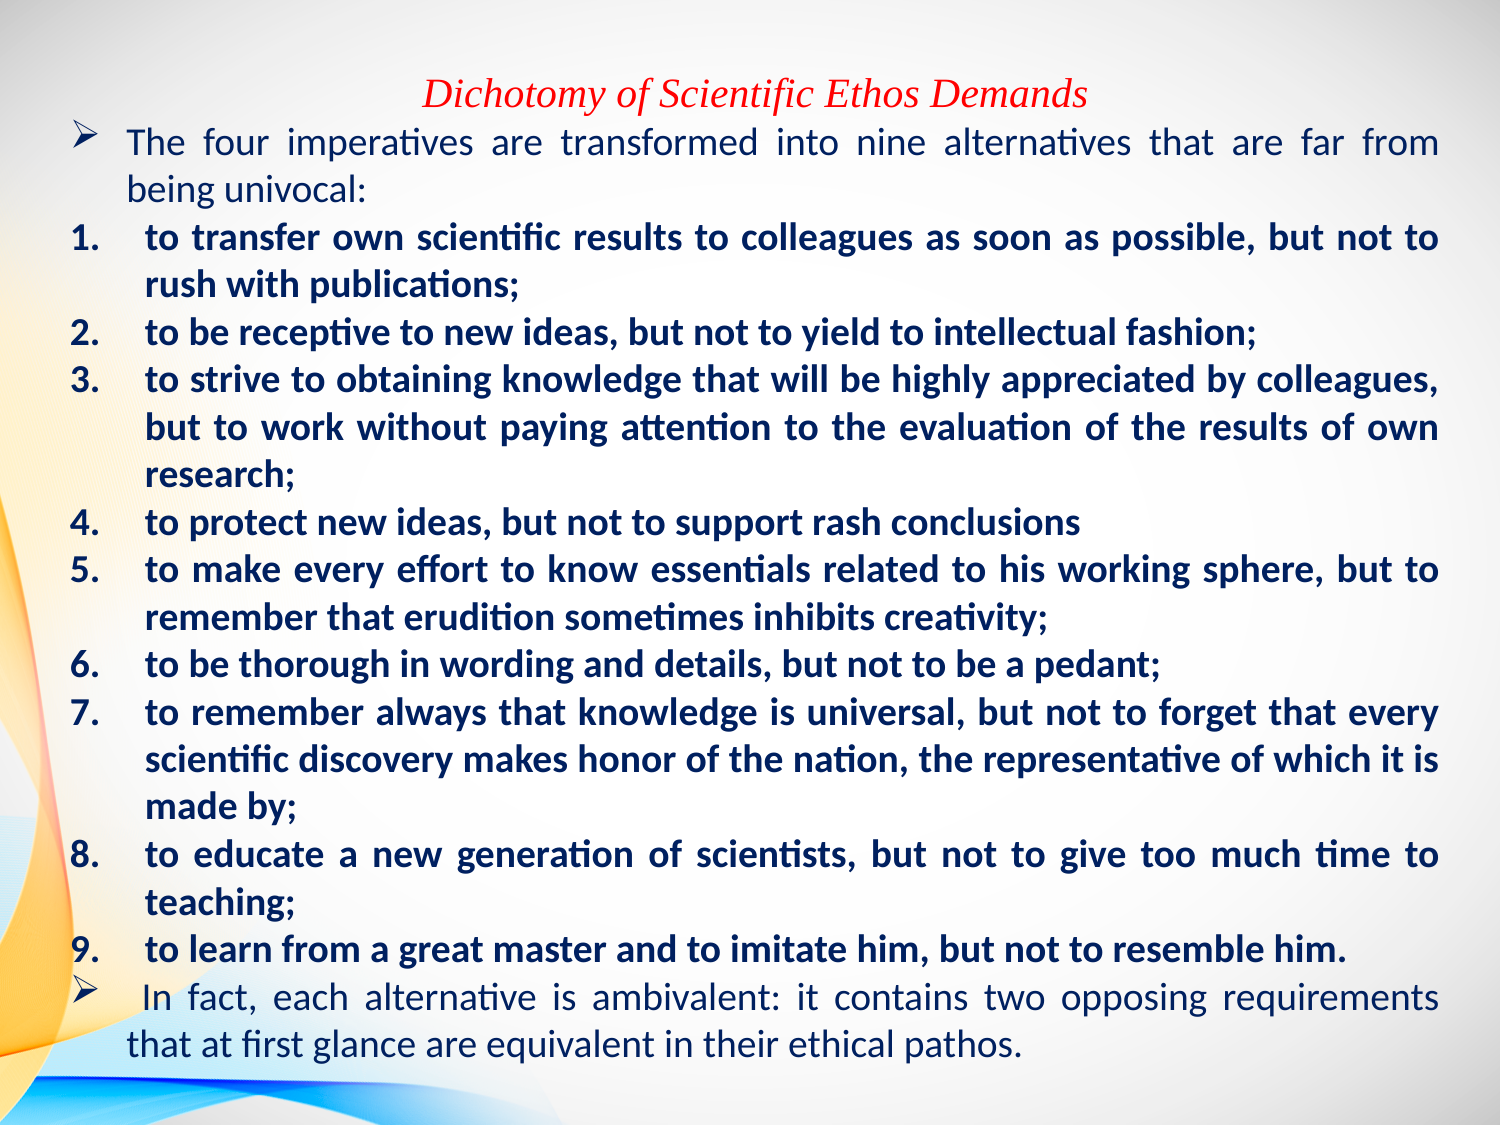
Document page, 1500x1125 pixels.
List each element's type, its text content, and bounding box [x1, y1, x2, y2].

text_box Dichotomy of Scientific Ethos Demands The four imperatives are transformed into nine alternatives that are far from being univocal: to transfer own scientific results to colleagues as soon as possible, but not to rush with publications; to be receptive to new ideas, but not to yield to intellectual fashion; to strive to obtaining knowledge that will be highly appreciated by colleagues, but to work without paying attention to the evaluation of the results of own research; to protect new ideas, but not to support rash conclusions to make every effort to know essentials related to his working sphere, but to remember that erudition sometimes inhibits creativity; to be thorough in wording and details, but not to be a pedant; to remember always that knowledge is universal, but not to forget that every scientific discovery makes honor of the nation, the representative of which it is made by; to educate a new generation of scientists, but not to give too much time to teaching; to learn from a great master and to imitate him, but not to resemble him. In fact, each alternative is ambivalent: it contains two opposing requirements that at first glance are equivalent in their ethical pathos. [55, 50, 1457, 1073]
picture [0, 0, 1500, 1125]
